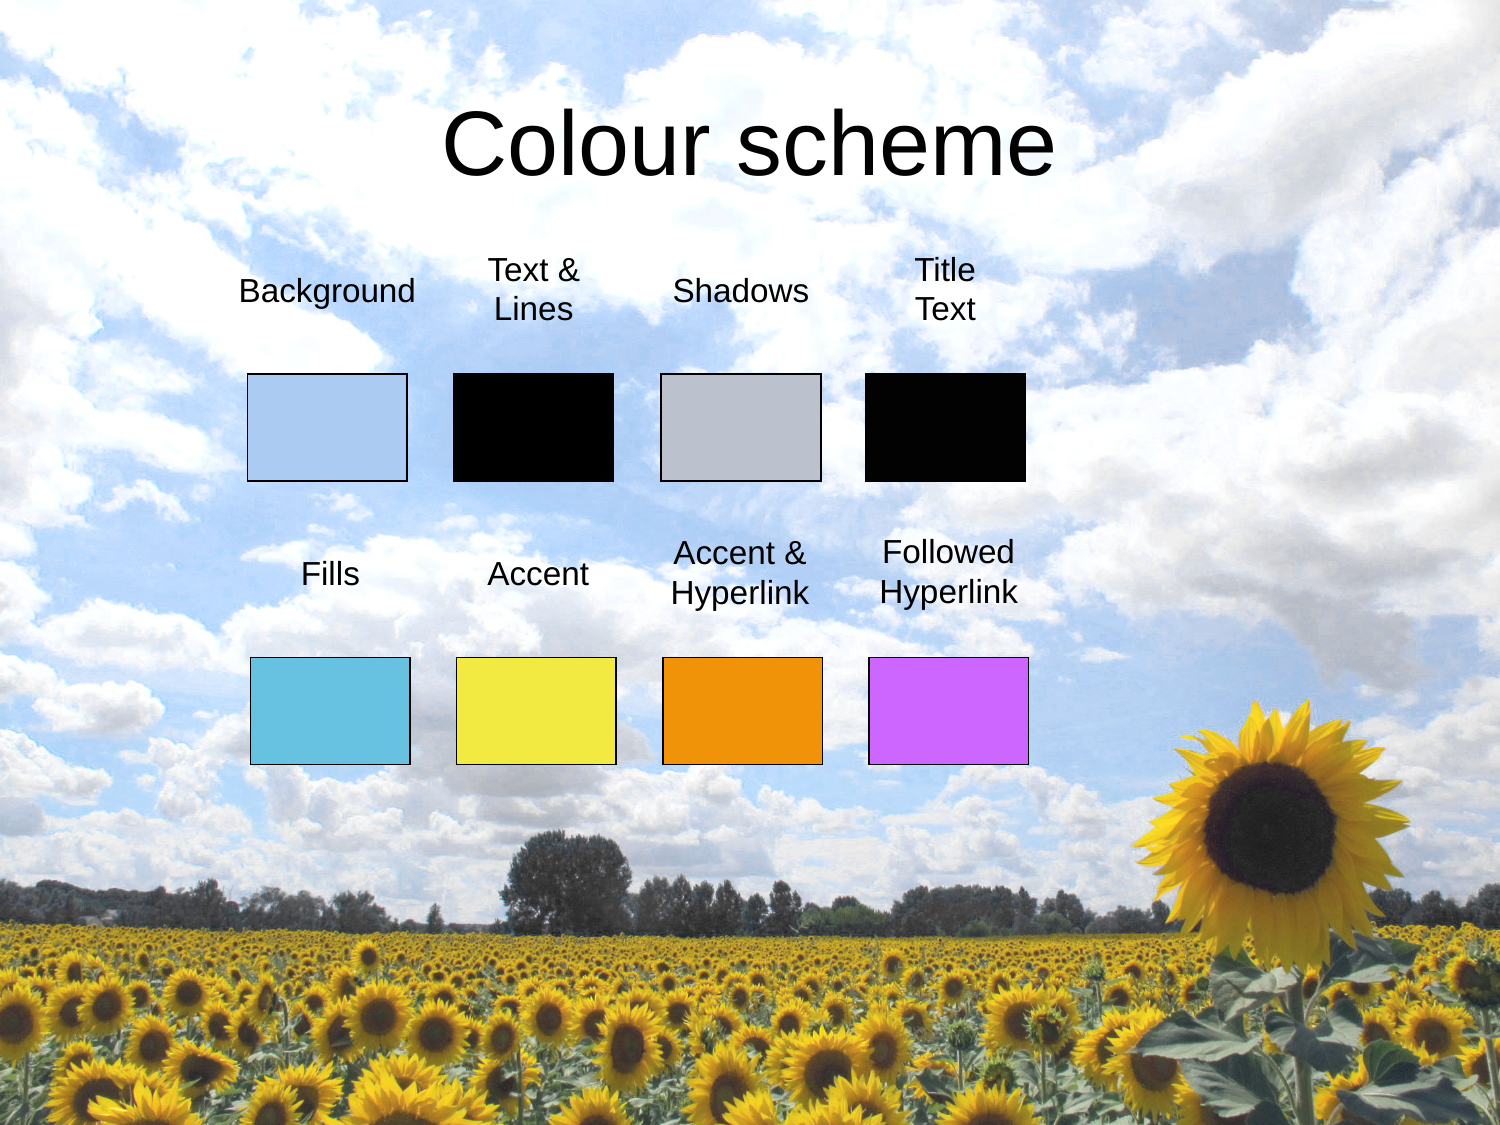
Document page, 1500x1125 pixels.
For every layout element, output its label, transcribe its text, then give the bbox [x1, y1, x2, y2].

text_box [223, 240, 1034, 765]
picture [0, 0, 1500, 1125]
title Colour scheme [75, 45, 1425, 233]
